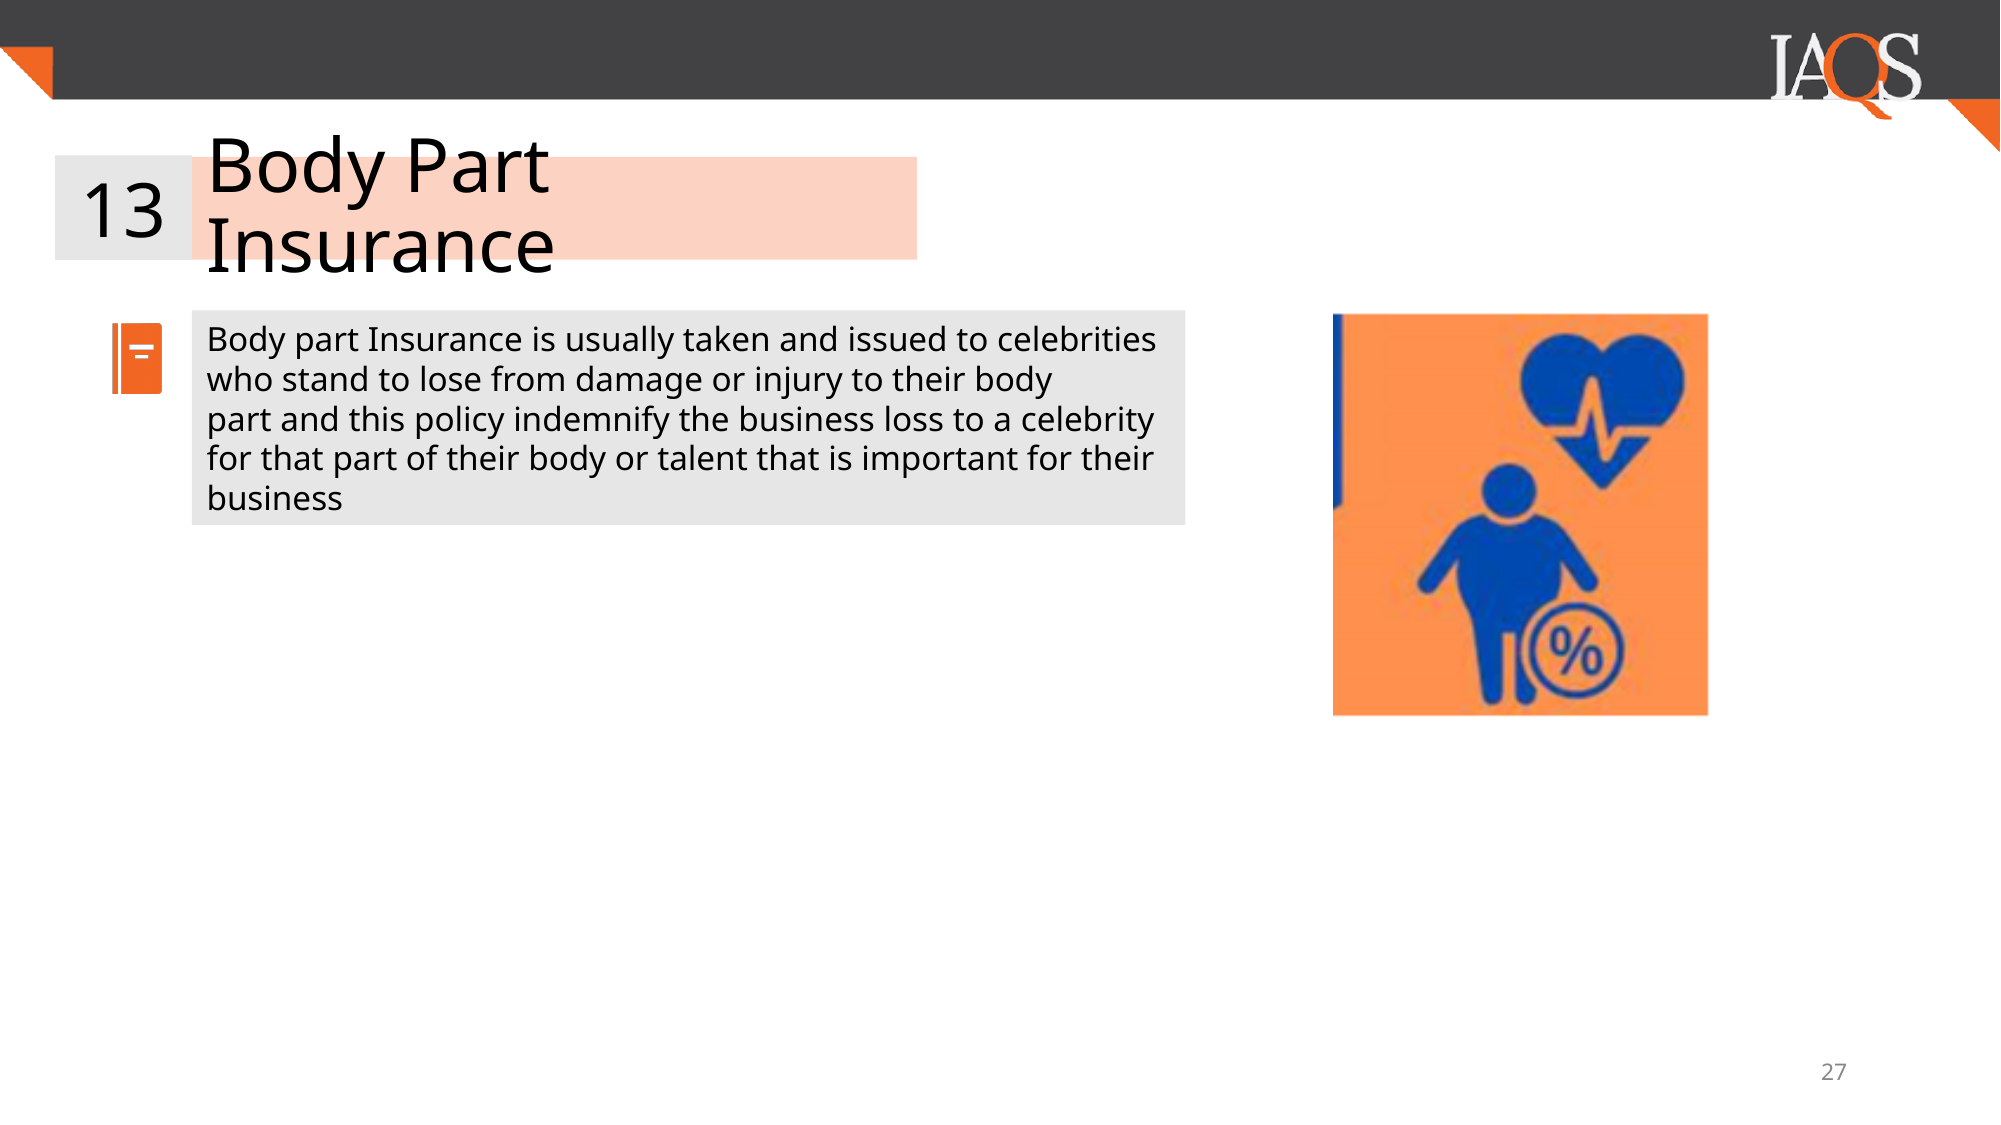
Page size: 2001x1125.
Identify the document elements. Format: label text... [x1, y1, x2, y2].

text_box Body part Insurance is usually taken and issued to celebrities who stand to lose from damage or injury to their body part and this policy indemnify the business loss to a celebrity for that part of their body or talent that is important for their business [191, 310, 1186, 525]
title Body Part Insurance [192, 156, 917, 260]
text_box 13 [55, 155, 192, 261]
slide_number ‹#› [1412, 1042, 1863, 1103]
picture [1333, 310, 1731, 748]
picture [0, 0, 2000, 152]
picture [94, 316, 179, 401]
